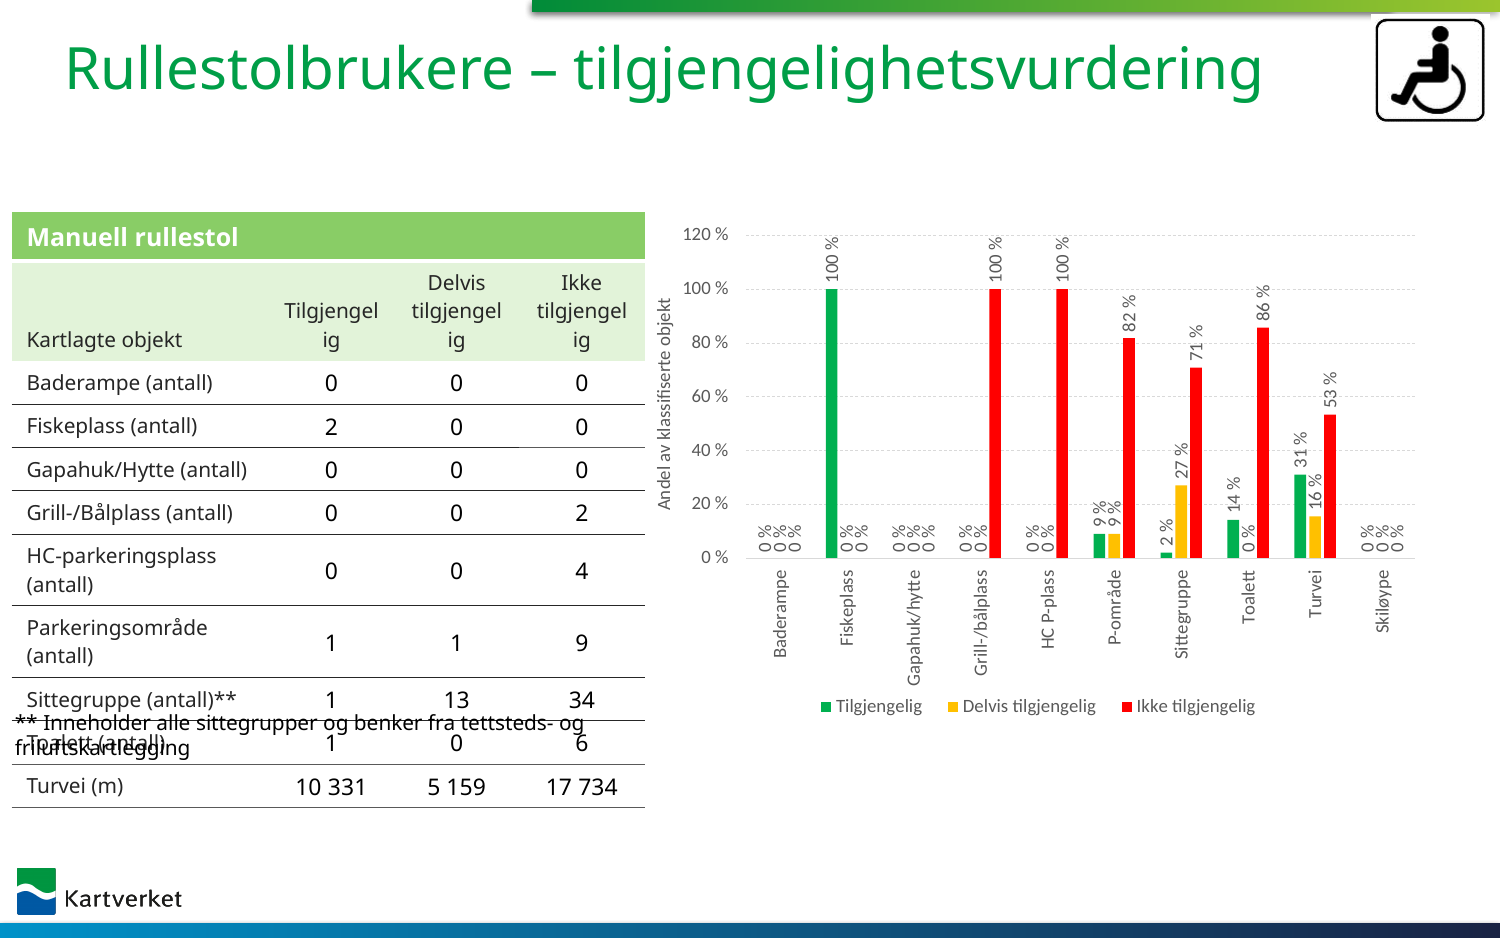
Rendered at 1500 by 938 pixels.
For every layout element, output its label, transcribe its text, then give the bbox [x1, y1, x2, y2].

table_cell 2 [269, 405, 394, 447]
table_cell Delvis tilgjengelig [394, 263, 519, 361]
table_cell 17 734 [519, 768, 645, 807]
table_cell HC-parkeringsplass (antall) [12, 535, 269, 605]
text_box Rullestolbrukere – tilgjengelighetsvurdering [49, 12, 1372, 109]
table_cell 1 [269, 678, 394, 702]
table_cell 9 [519, 606, 638, 677]
table_cell Turvei (m) [12, 768, 269, 807]
table_cell Parkeringsområde (antall) [12, 606, 269, 677]
table_cell 0 [269, 535, 394, 605]
table_cell 0 [394, 361, 519, 404]
table_cell 0 [394, 491, 519, 534]
table_header Manuell rullestol [12, 212, 645, 259]
table_cell 0 [519, 448, 638, 490]
table_cell Grill-/Bålplass (antall) [12, 491, 269, 534]
table_cell 13 [394, 678, 519, 702]
picture [1371, 13, 1491, 127]
picture [643, 218, 1427, 728]
table_cell 0 [394, 448, 519, 490]
table_cell Kartlagte objekt [12, 263, 269, 361]
table_cell 5 159 [394, 768, 519, 807]
table_cell 0 [394, 535, 519, 605]
table_cell 0 [269, 448, 394, 490]
table_cell 1 [394, 606, 519, 677]
table_cell 0 [519, 405, 638, 447]
table_cell Gapahuk/Hytte (antall) [12, 448, 269, 490]
table_cell 0 [394, 405, 519, 447]
table_cell 4 [519, 535, 638, 605]
table_cell Tilgjengelig [269, 263, 394, 361]
table_cell 2 [519, 491, 638, 534]
table_cell 10 331 [269, 768, 394, 807]
table_cell 0 [519, 361, 638, 404]
table_cell 1 [269, 606, 394, 677]
table_cell Baderampe (antall) [12, 361, 269, 404]
table_cell 34 [519, 678, 638, 702]
table_cell Ikke tilgjengelig [519, 263, 638, 361]
text_box ** Inneholder alle sittegrupper og benker fra tettsteds- og friluftskartlegging [0, 702, 745, 768]
table_cell 0 [269, 361, 394, 404]
table_cell Sittegruppe (antall)** [12, 678, 269, 702]
table_cell Fiskeplass (antall) [12, 405, 269, 447]
table_cell 0 [269, 491, 394, 534]
